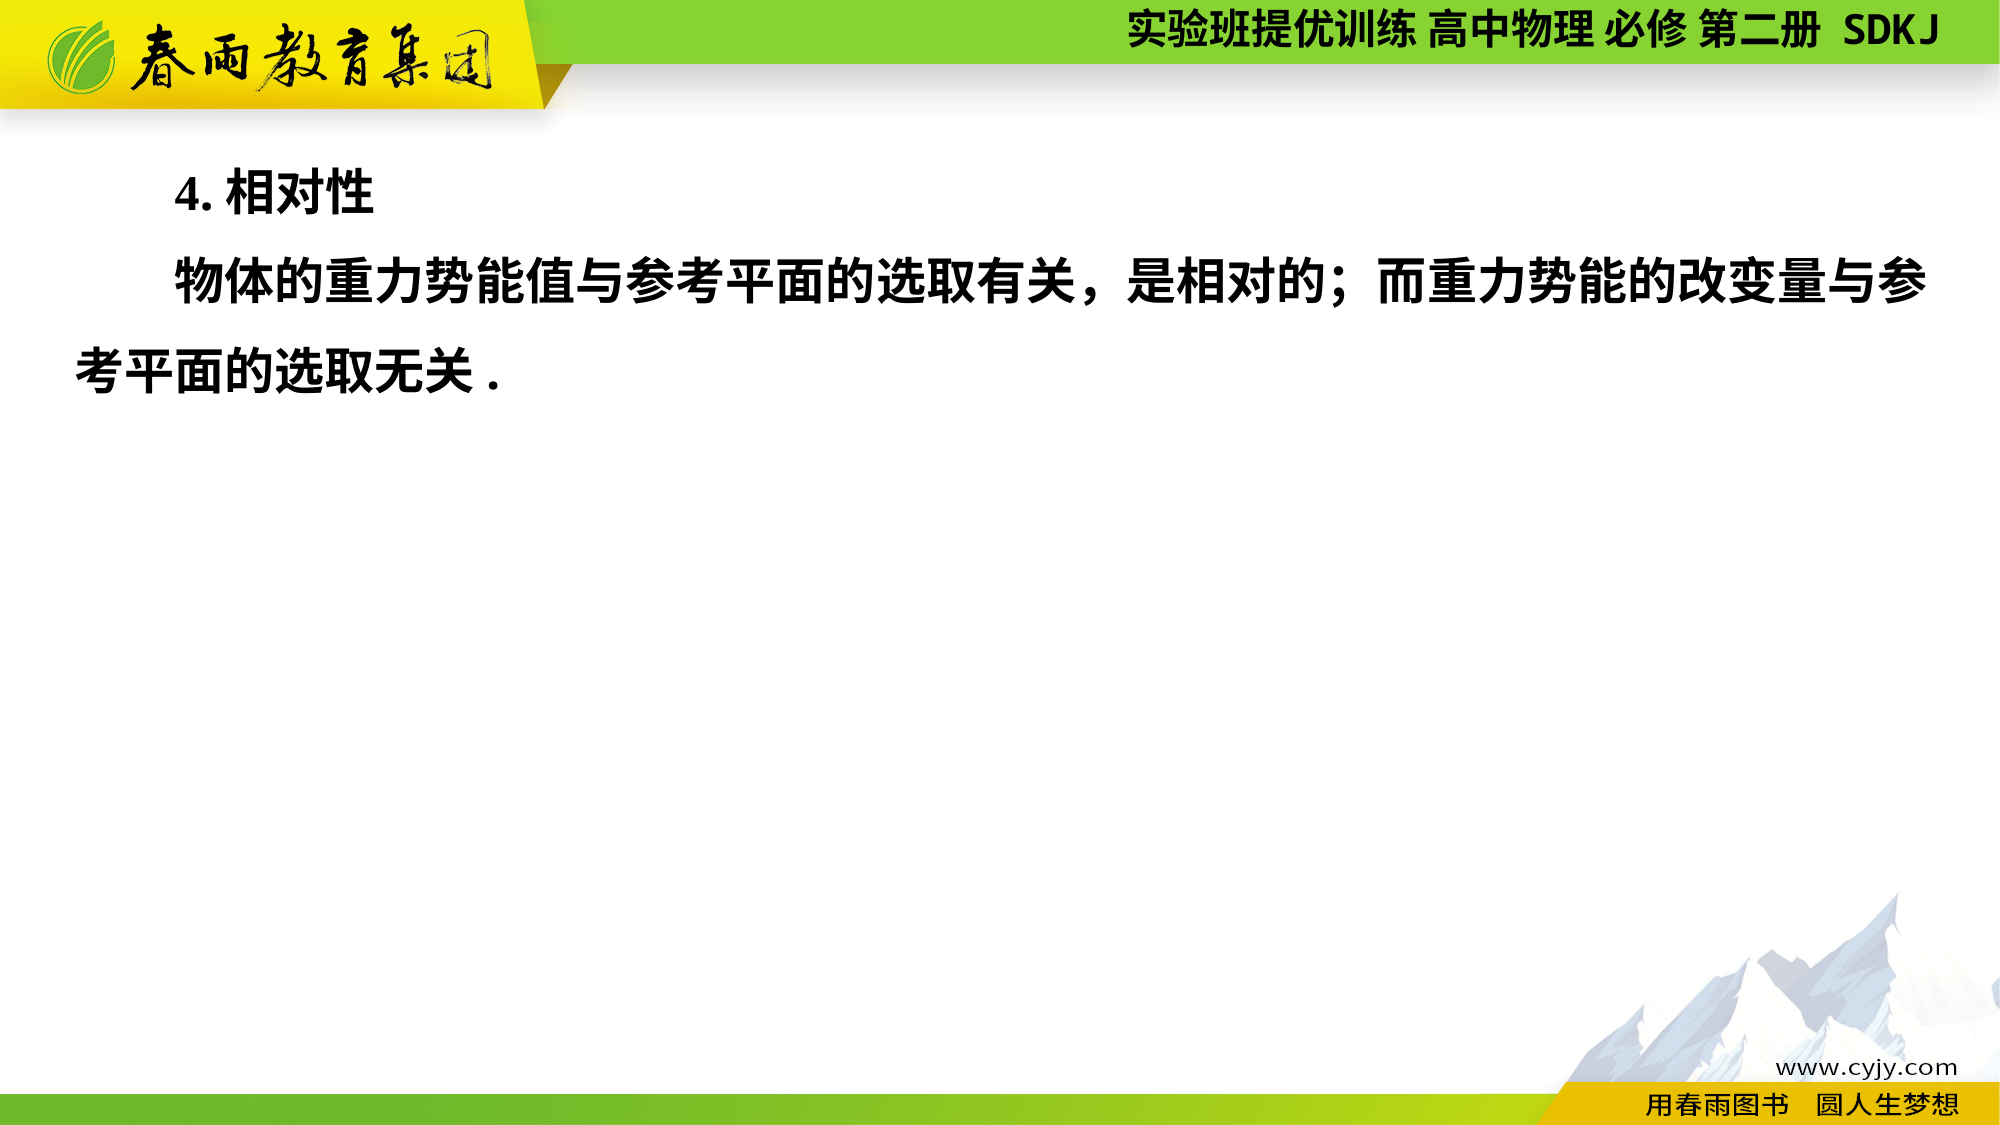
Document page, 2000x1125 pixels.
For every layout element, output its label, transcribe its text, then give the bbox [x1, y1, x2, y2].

list 4.相对性 物体的重力势能值与参考平面的选取有关，是相对的；而重力势能的改变量与参考平面的选取无关. [59, 122, 1944, 399]
picture [0, 0, 2000, 1125]
